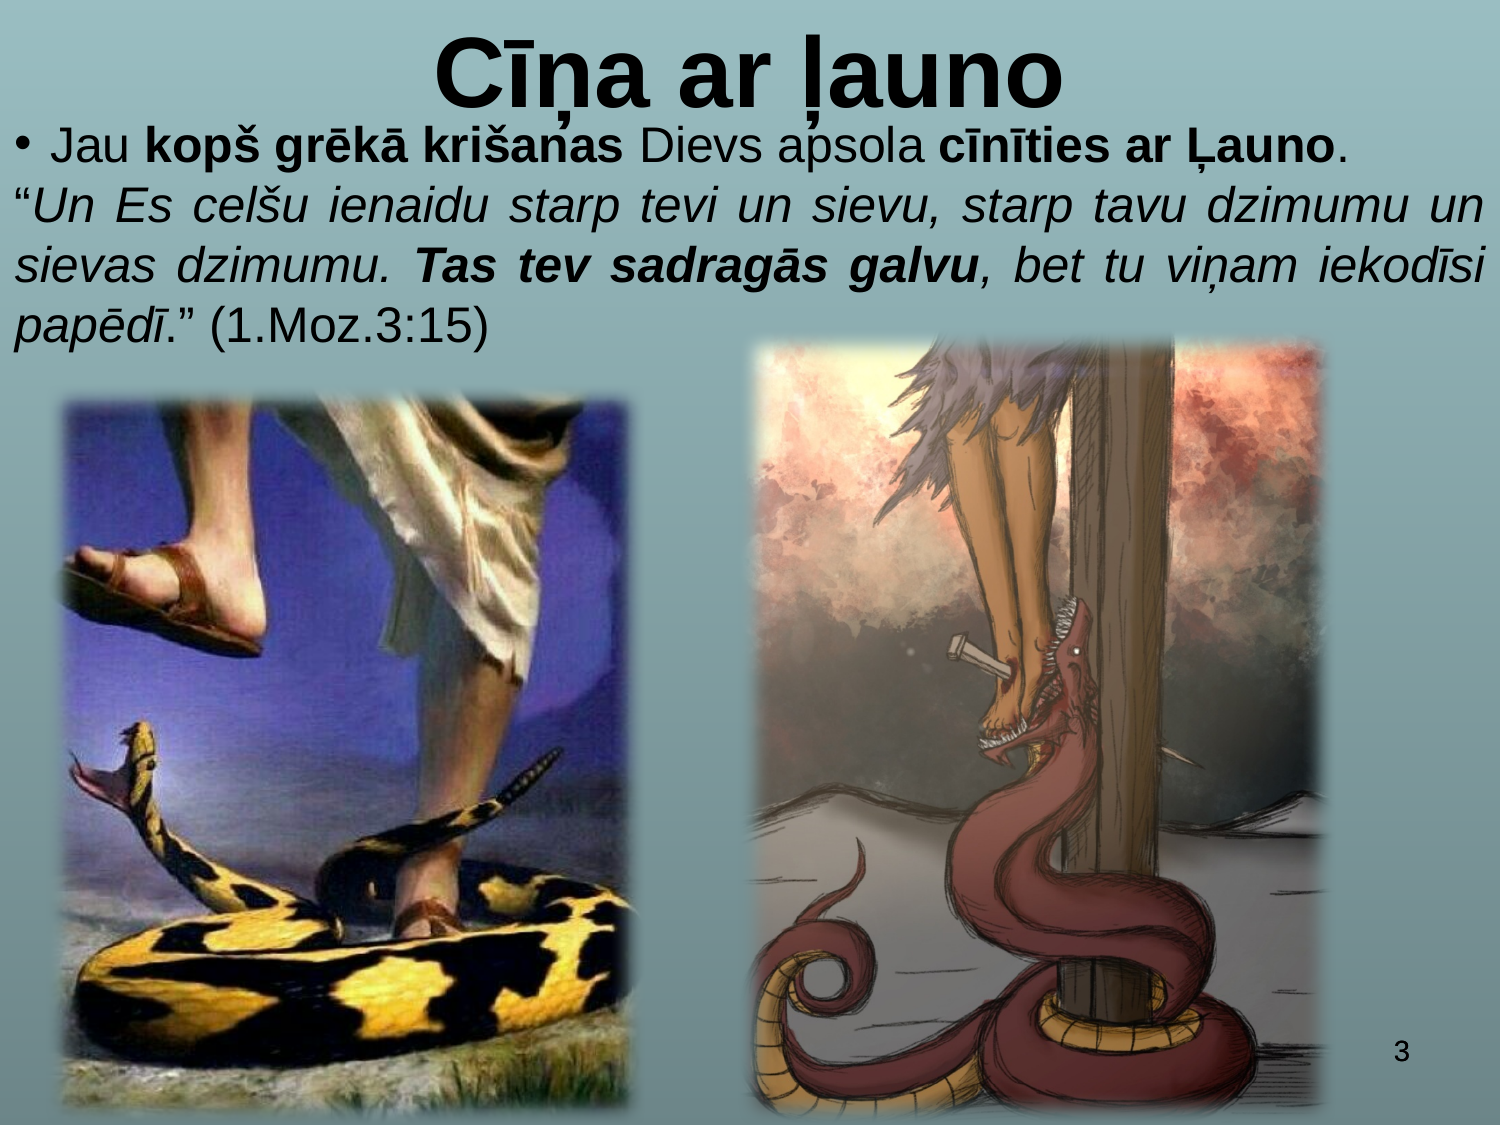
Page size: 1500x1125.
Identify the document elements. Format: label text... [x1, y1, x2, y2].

text_box Jau kopš grēkā krišanas Dievs apsola cīnīties ar Ļauno. “Un Es celšu ienaidu starp tevi un sievu, starp tavu dzimumu un sievas dzimumu. Tas tev sadragās galvu, bet tu viņam iekodīsi papēdī.” (1.Moz.3:15) [0, 105, 1500, 361]
text_box 3 [1341, 1024, 1425, 1103]
text_box Cīņa ar ļauno [0, 0, 1500, 105]
picture [46, 384, 645, 1125]
picture [737, 327, 1337, 1125]
